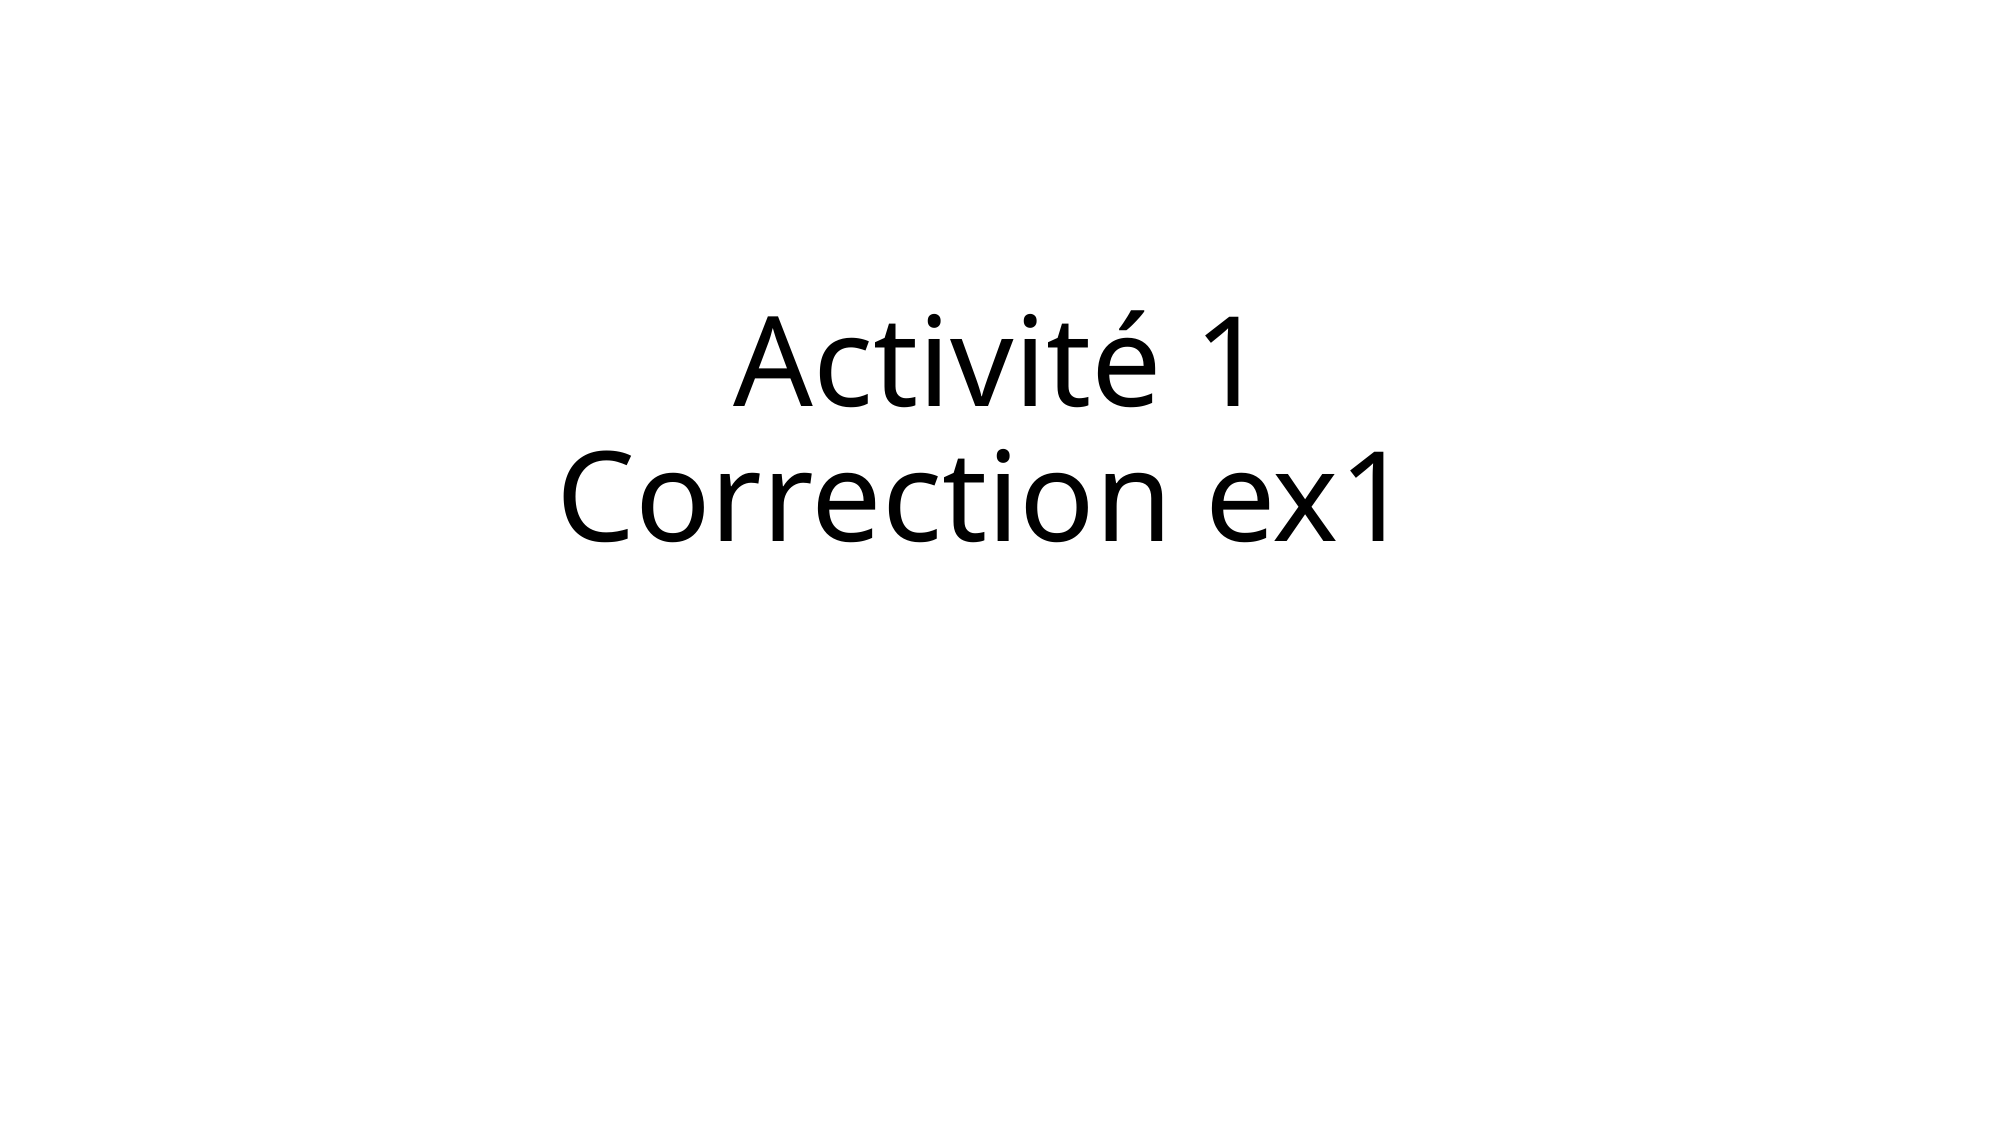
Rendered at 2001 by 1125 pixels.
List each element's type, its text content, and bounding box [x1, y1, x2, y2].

title Activité 1 Correction ex1 [249, 184, 1750, 576]
